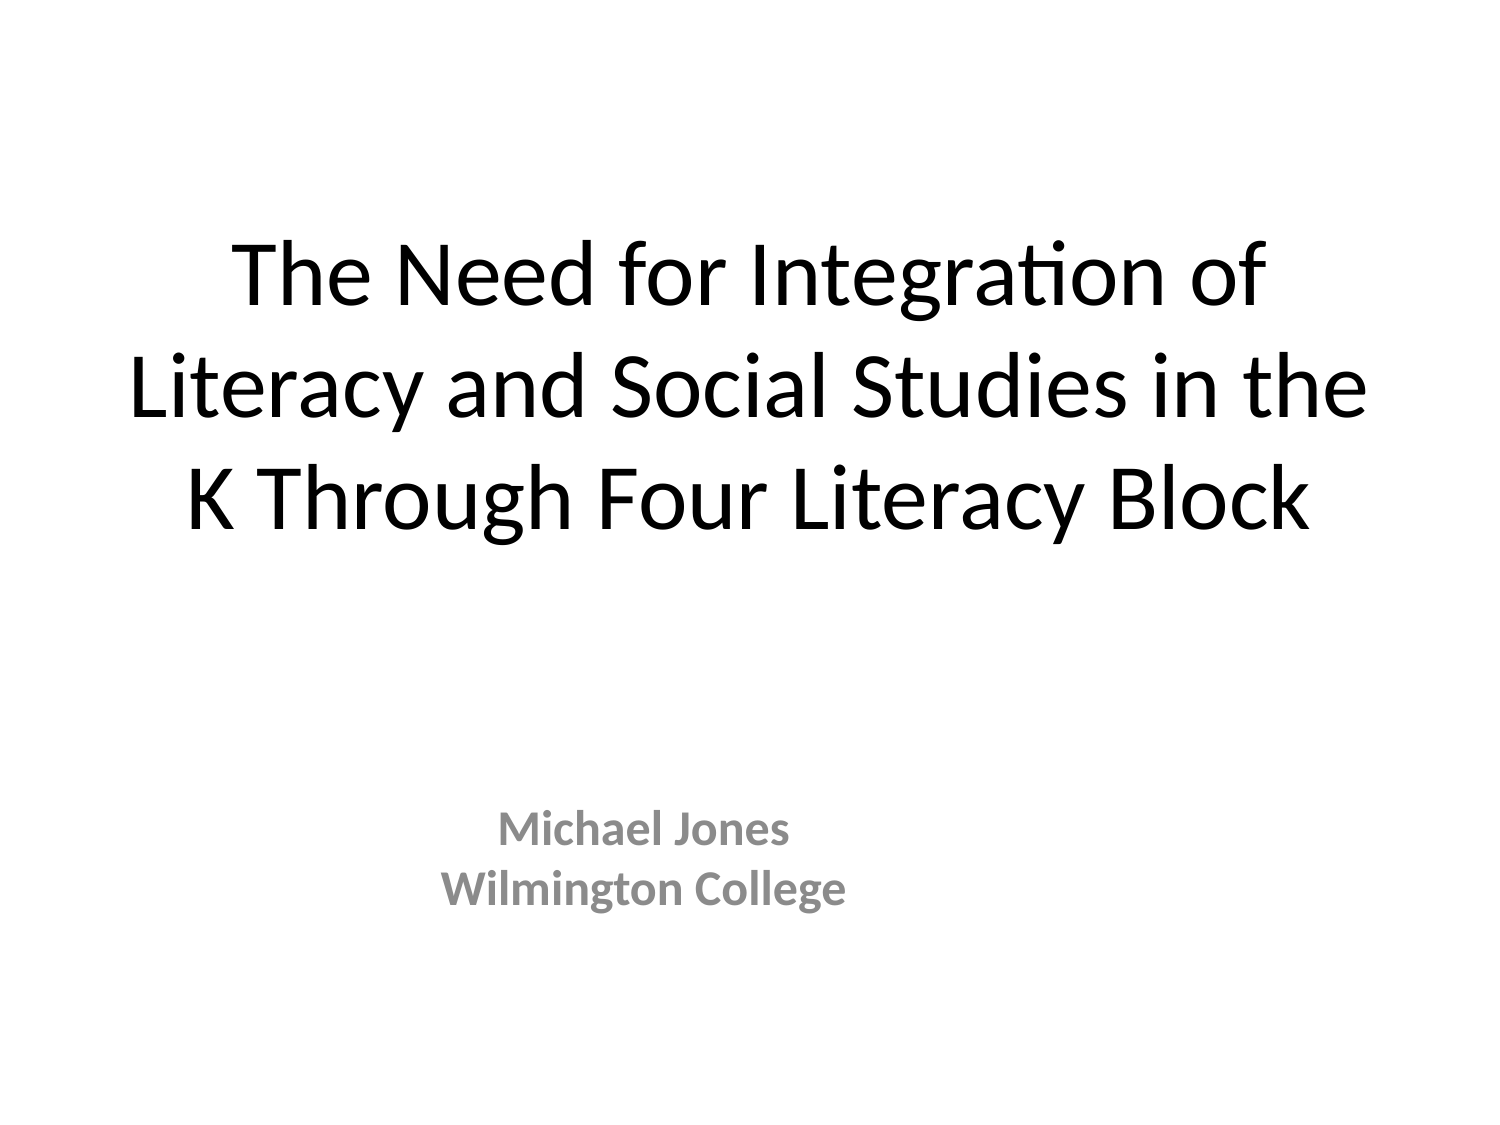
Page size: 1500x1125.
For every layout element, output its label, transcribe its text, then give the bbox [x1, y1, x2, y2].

subtitle Michael Jones Wilmington College [225, 787, 1063, 925]
title The Need for Integration of Literacy and Social Studies in the K Through Four Literacy Block [112, 50, 1388, 763]
